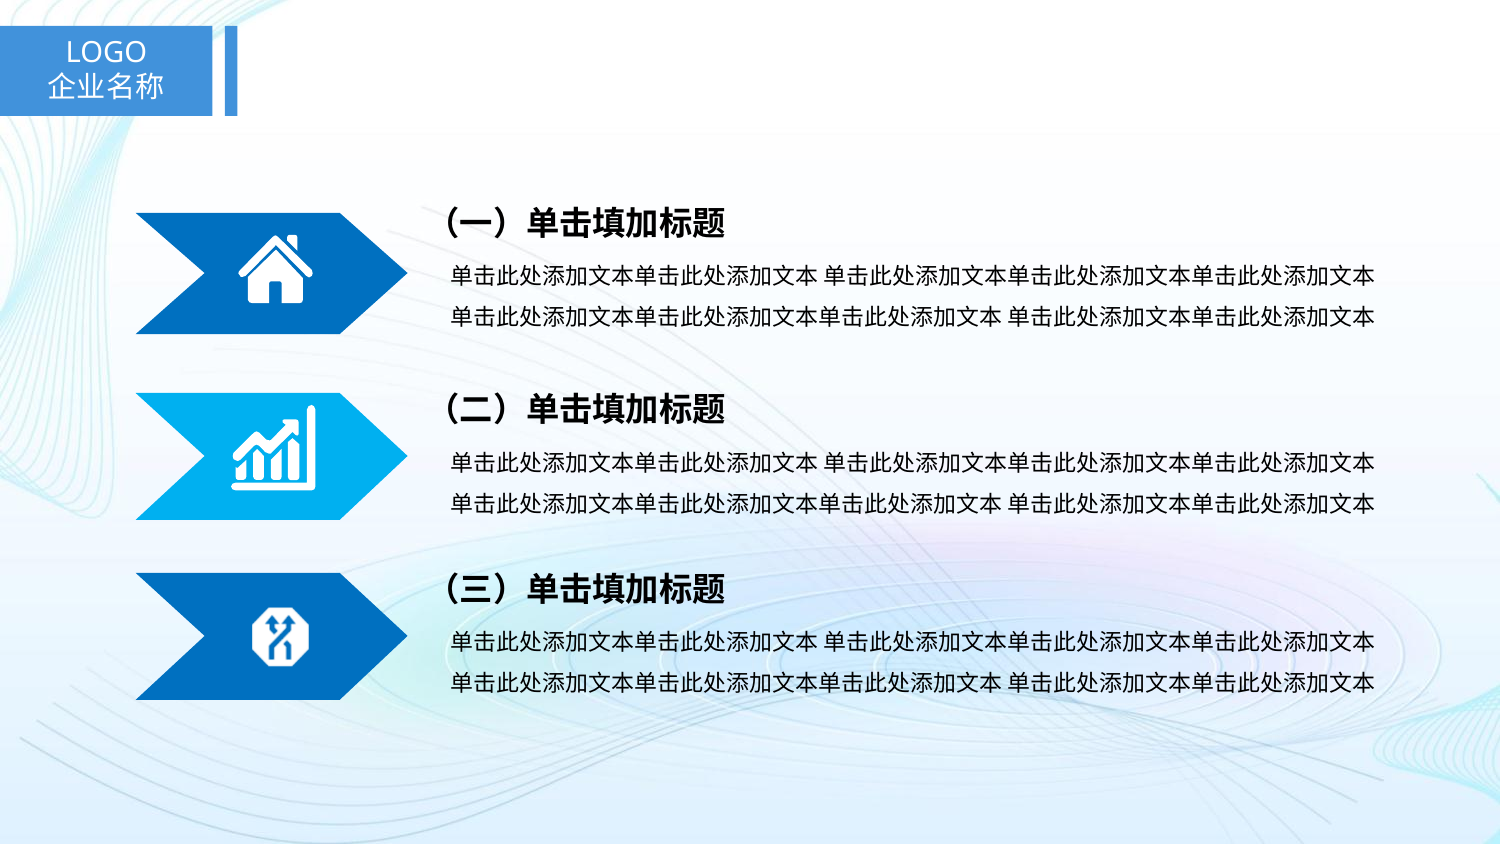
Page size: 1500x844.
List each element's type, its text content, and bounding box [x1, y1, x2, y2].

text_box （二）单击填加标题 [417, 383, 855, 434]
text_box 单击此处添加文本单击此处添加文本 单击此处添加文本单击此处添加文本单击此处添加文本 单击此处添加文本单击此处添加文本单击此处添加文本 单击此处添加文本单击此处添加文本 [436, 607, 1436, 704]
text_box （一）单击填加标题 [417, 197, 855, 247]
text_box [135, 392, 408, 520]
picture [0, 0, 1500, 844]
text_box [135, 212, 408, 335]
text_box 单击此处添加文本单击此处添加文本 单击此处添加文本单击此处添加文本单击此处添加文本 单击此处添加文本单击此处添加文本单击此处添加文本 单击此处添加文本单击此处添加文本 [436, 427, 1436, 524]
text_box （三）单击填加标题 [417, 563, 855, 613]
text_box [135, 572, 408, 700]
text_box 单击此处添加文本单击此处添加文本 单击此处添加文本单击此处添加文本单击此处添加文本 单击此处添加文本单击此处添加文本单击此处添加文本 单击此处添加文本单击此处添加文本 [436, 240, 1436, 338]
